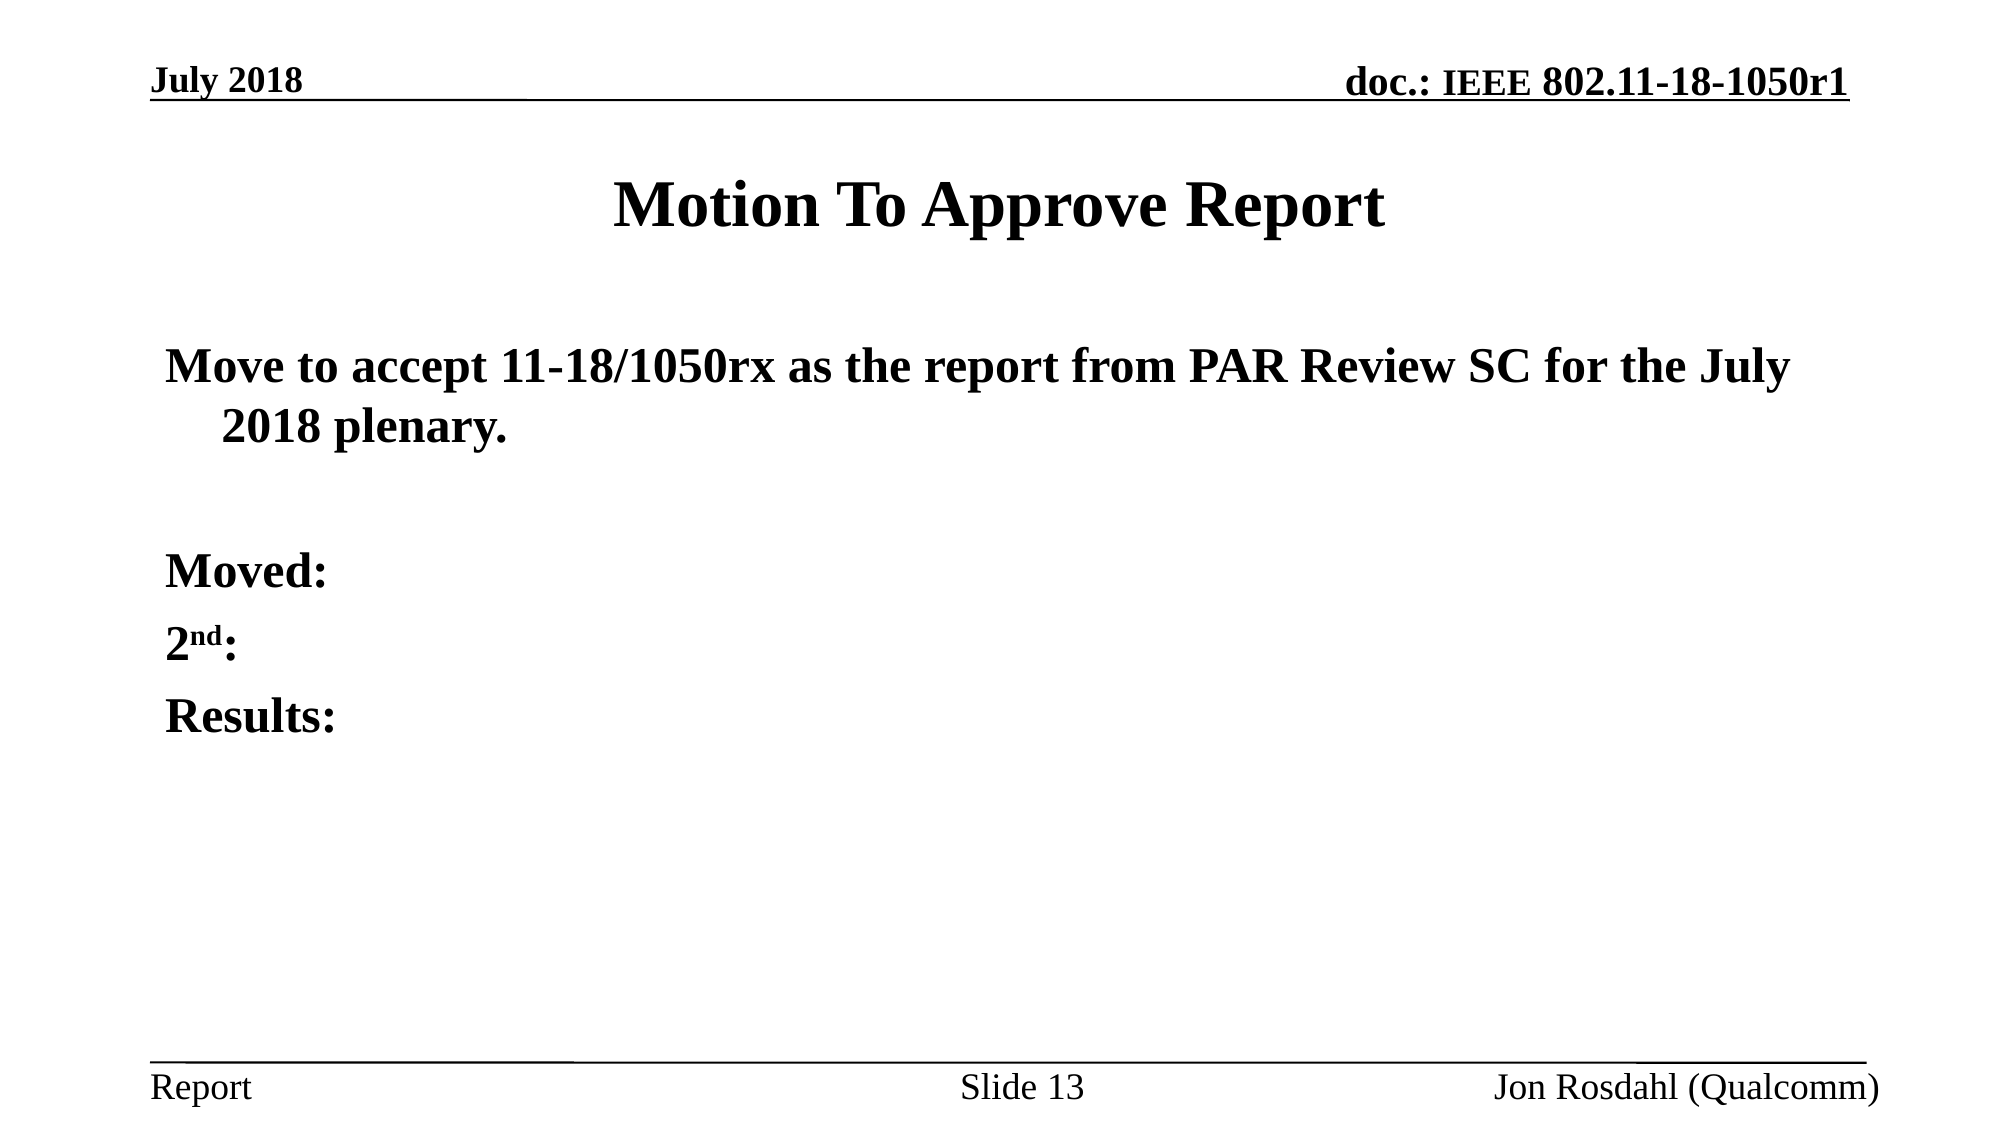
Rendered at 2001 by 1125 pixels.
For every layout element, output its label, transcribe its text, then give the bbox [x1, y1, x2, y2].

footer Jon Rosdahl (Qualcomm) [1436, 1061, 1881, 1108]
title Motion To Approve Report [149, 112, 1850, 288]
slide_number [149, 49, 431, 100]
slide_number Slide 13 [950, 1061, 1095, 1125]
list Move to accept 11-18/1050rx as the report from PAR Review SC for the July 2018 plenary. Moved: 2nd: Results: [149, 324, 1850, 1000]
